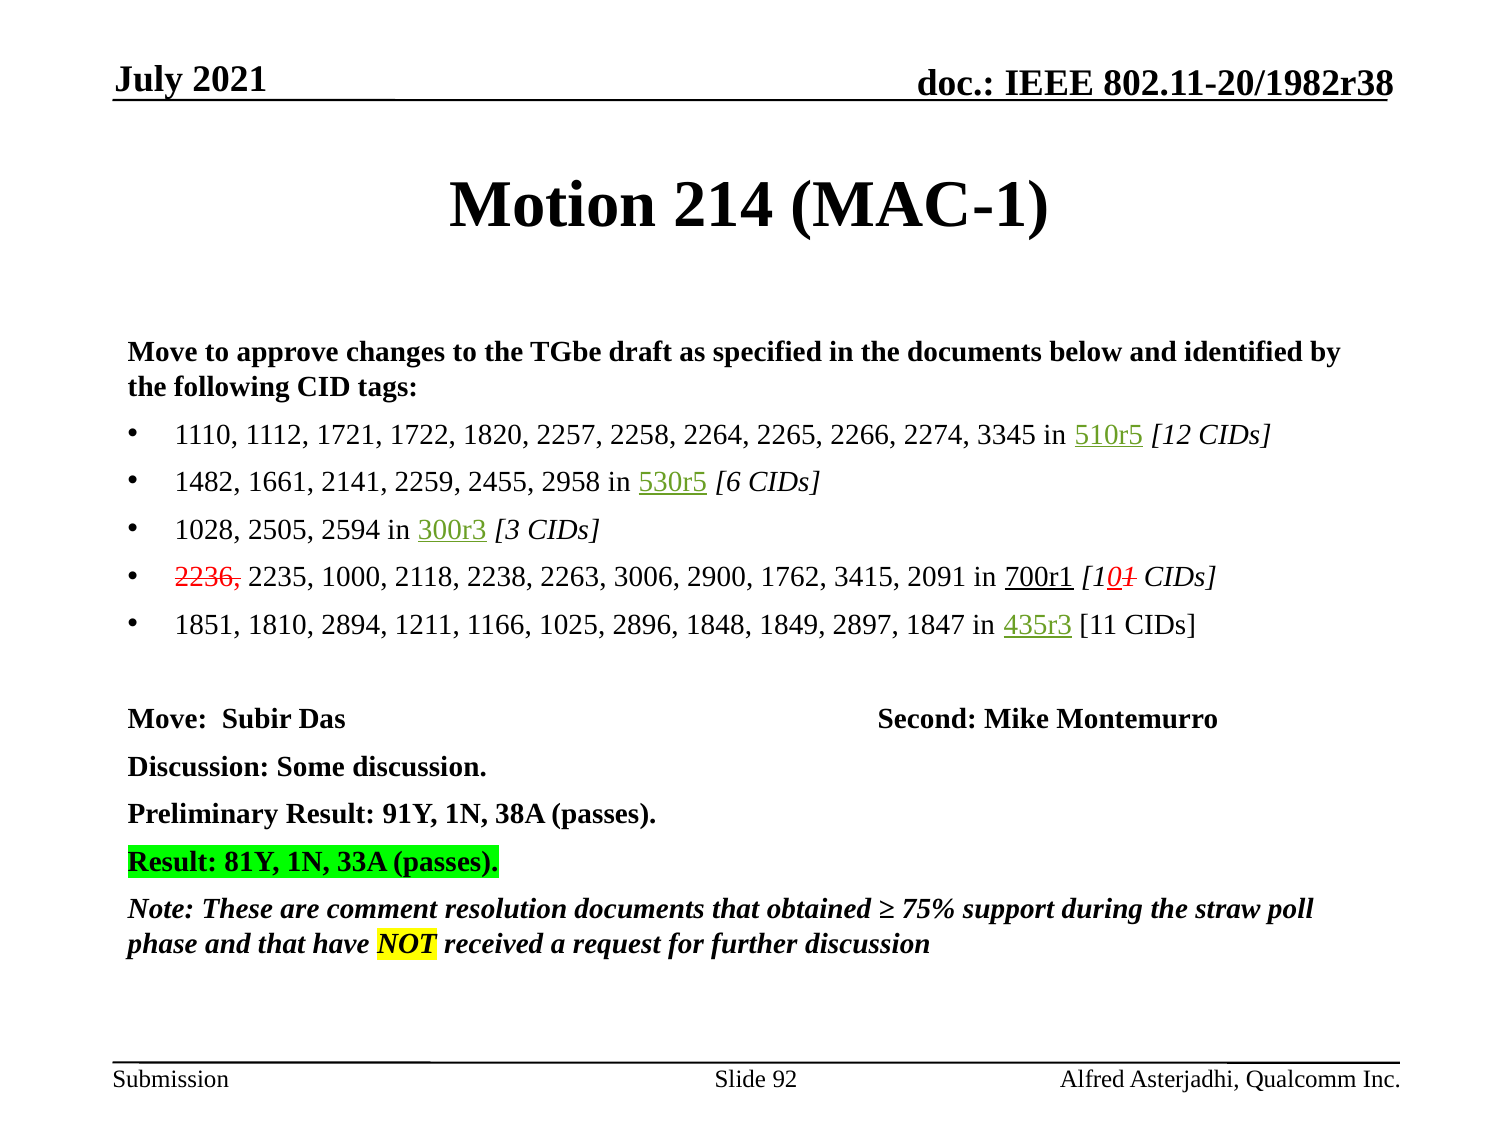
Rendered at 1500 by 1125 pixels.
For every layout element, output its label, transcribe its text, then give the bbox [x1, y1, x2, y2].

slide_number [114, 54, 423, 100]
list Move to approve changes to the TGbe draft as specified in the documents below and identified by the following CID tags: 1110, 1112, 1721, 1722, 1820, 2257, 2258, 2264, 2265, 2266, 2274, 3345 in 510r5 [12 CIDs] 1482, 1661, 2141, 2259, 2455, 2958 in 530r5 [6 CIDs] 1028, 2505, 2594 in 300r3 [3 CIDs] 2236, 2235, 1000, 2118, 2238, 2263, 3006, 2900, 1762, 3415, 2091 in 700r1 [101 CIDs] 1851, 1810, 2894, 1211, 1166, 1025, 2896, 1848, 1849, 2897, 1847 in 435r3 [11 CIDs] Move: Subir Das Second: Mike Montemurro Discussion: Some discussion. Preliminary Result: 91Y, 1N, 38A (passes). Result: 81Y, 1N, 33A (passes). Note: These are comment resolution documents that obtained ≥ 75% support during the straw poll phase and that have NOT received a request for further discussion [112, 324, 1388, 1063]
footer Alfred Asterjadhi, Qualcomm Inc. [878, 1061, 1402, 1093]
title Motion 214 (MAC-1) [112, 112, 1388, 288]
slide_number Slide 92 [712, 1061, 800, 1123]
